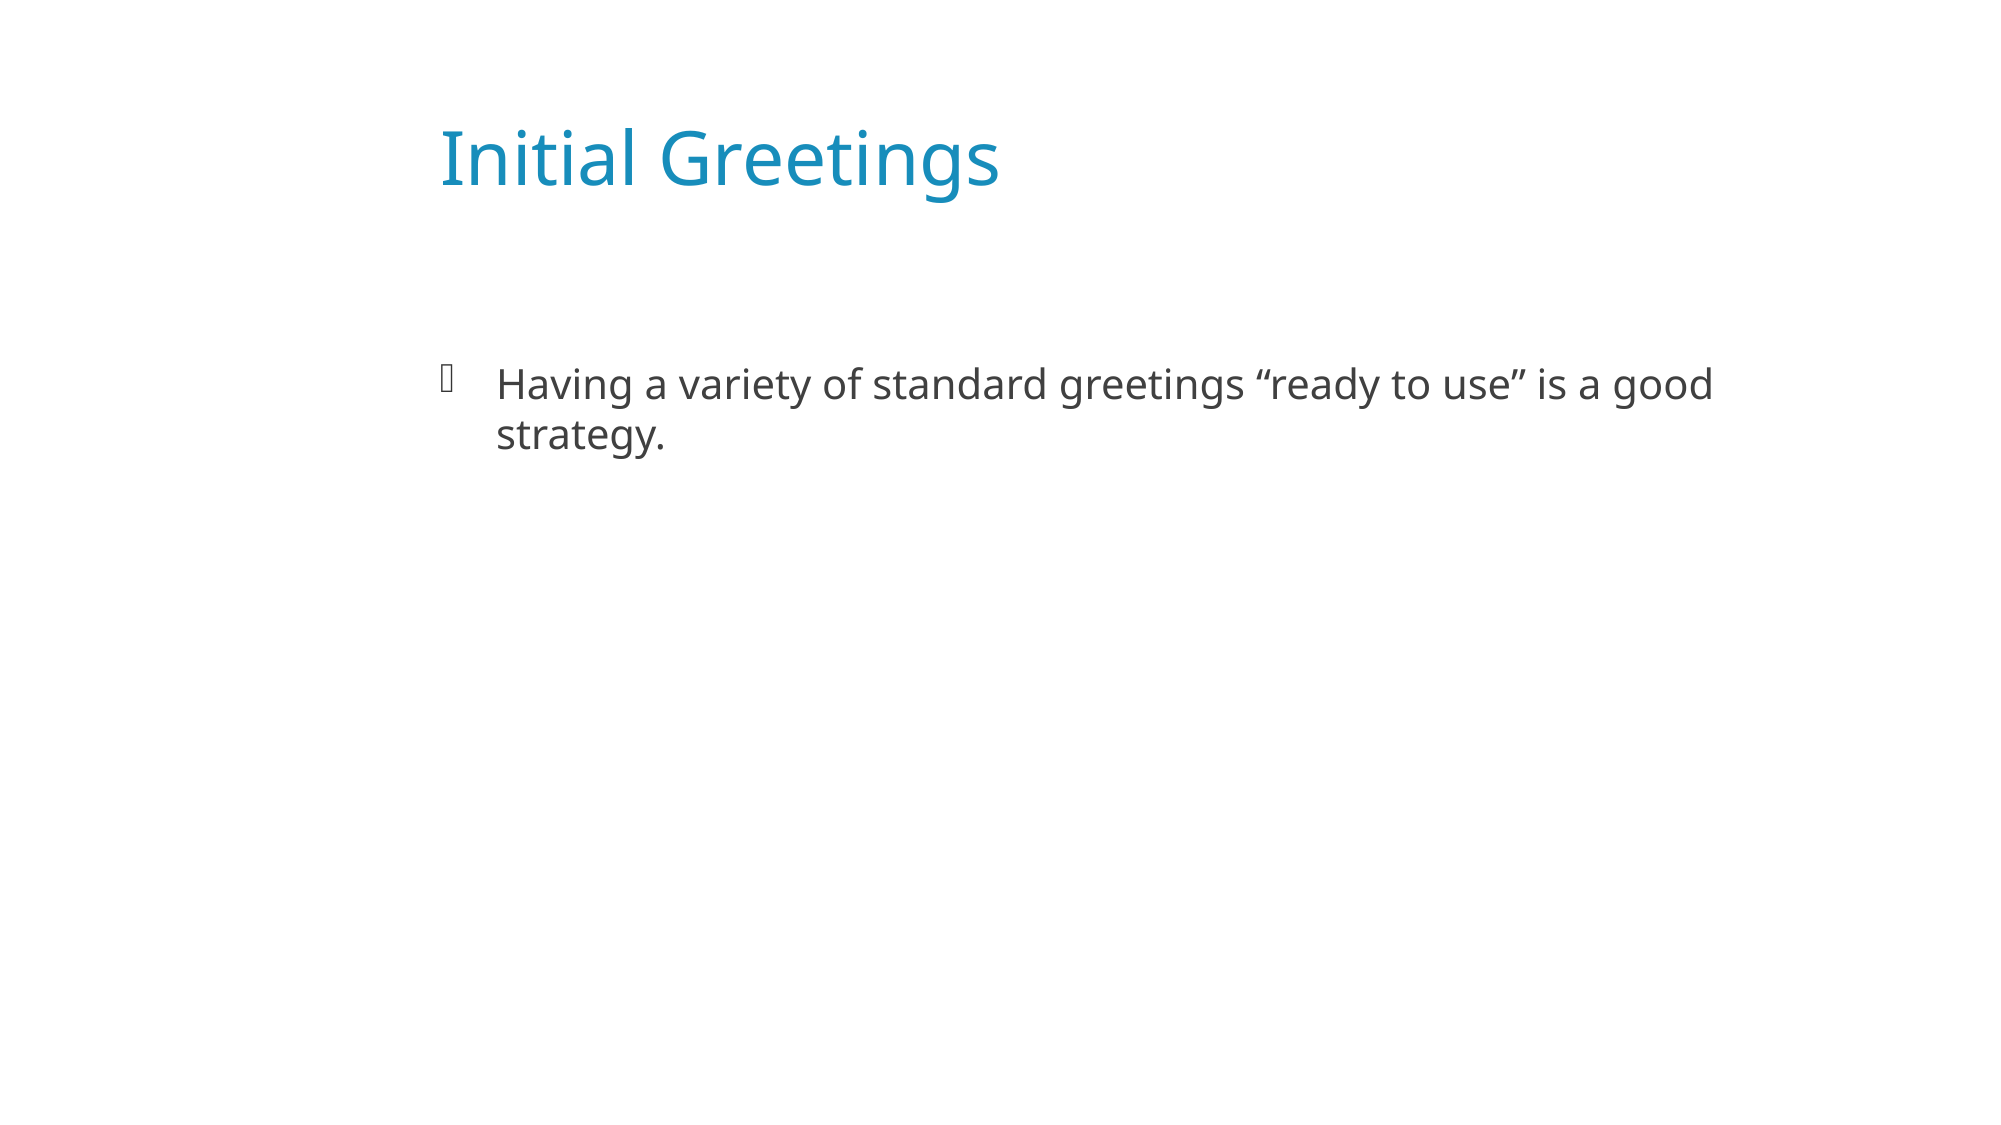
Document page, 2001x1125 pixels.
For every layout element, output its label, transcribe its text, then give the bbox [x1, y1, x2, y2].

list Having a variety of standard greetings “ready to use” is a good strategy. [424, 350, 1888, 1074]
title Initial Greetings [425, 102, 1888, 313]
